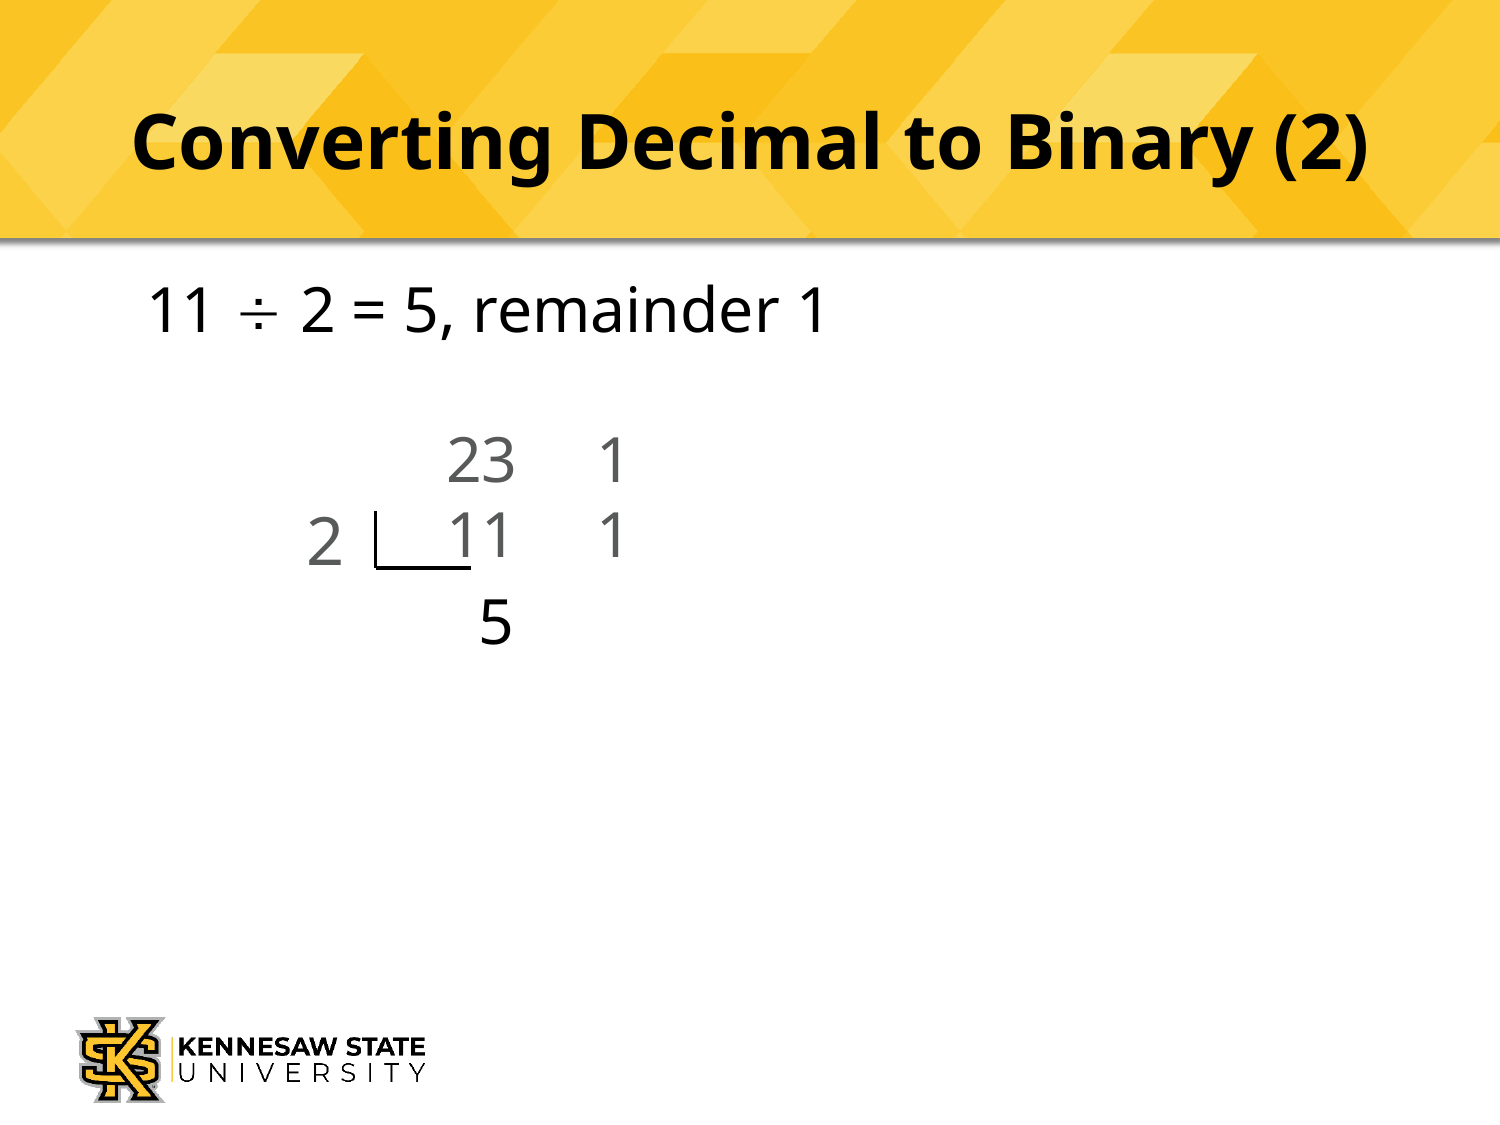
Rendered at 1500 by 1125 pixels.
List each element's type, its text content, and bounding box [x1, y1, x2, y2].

list 11  2 = 5, remainder 1 23 1 11 1 5 [75, 262, 1425, 1005]
picture [0, 0, 1500, 251]
text_box 2 [291, 491, 381, 587]
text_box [375, 511, 471, 569]
picture [75, 1017, 425, 1103]
title Converting Decimal to Binary (2) [75, 45, 1425, 233]
